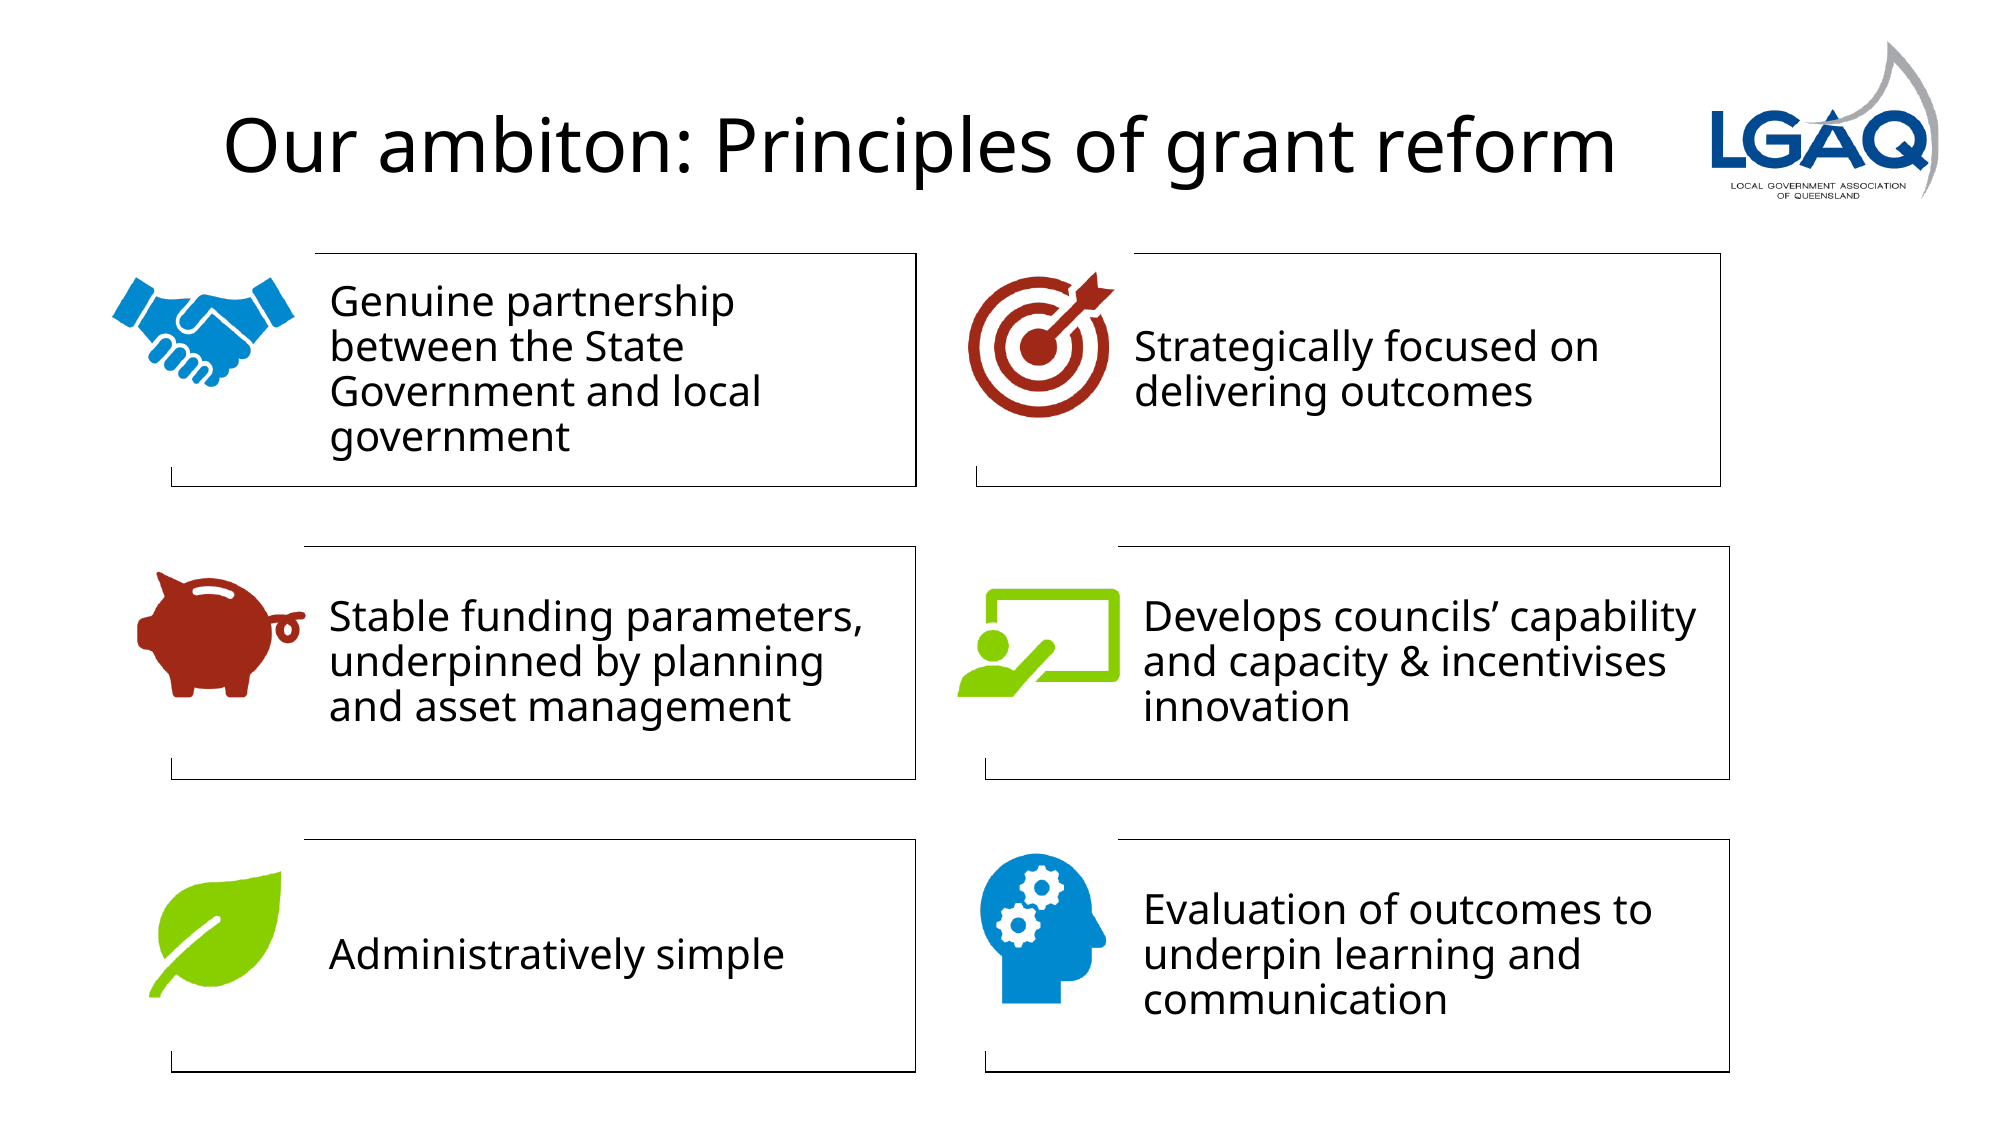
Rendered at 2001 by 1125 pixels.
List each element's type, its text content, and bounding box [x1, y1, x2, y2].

text_box Our ambiton: Principles of grant reform [181, 89, 1662, 195]
picture [949, 553, 1127, 732]
picture [952, 255, 1130, 433]
picture [102, 231, 303, 433]
picture [123, 538, 313, 728]
picture [125, 845, 303, 1023]
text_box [55, 208, 1816, 1085]
picture [1711, 40, 1939, 199]
picture [954, 843, 1132, 1021]
